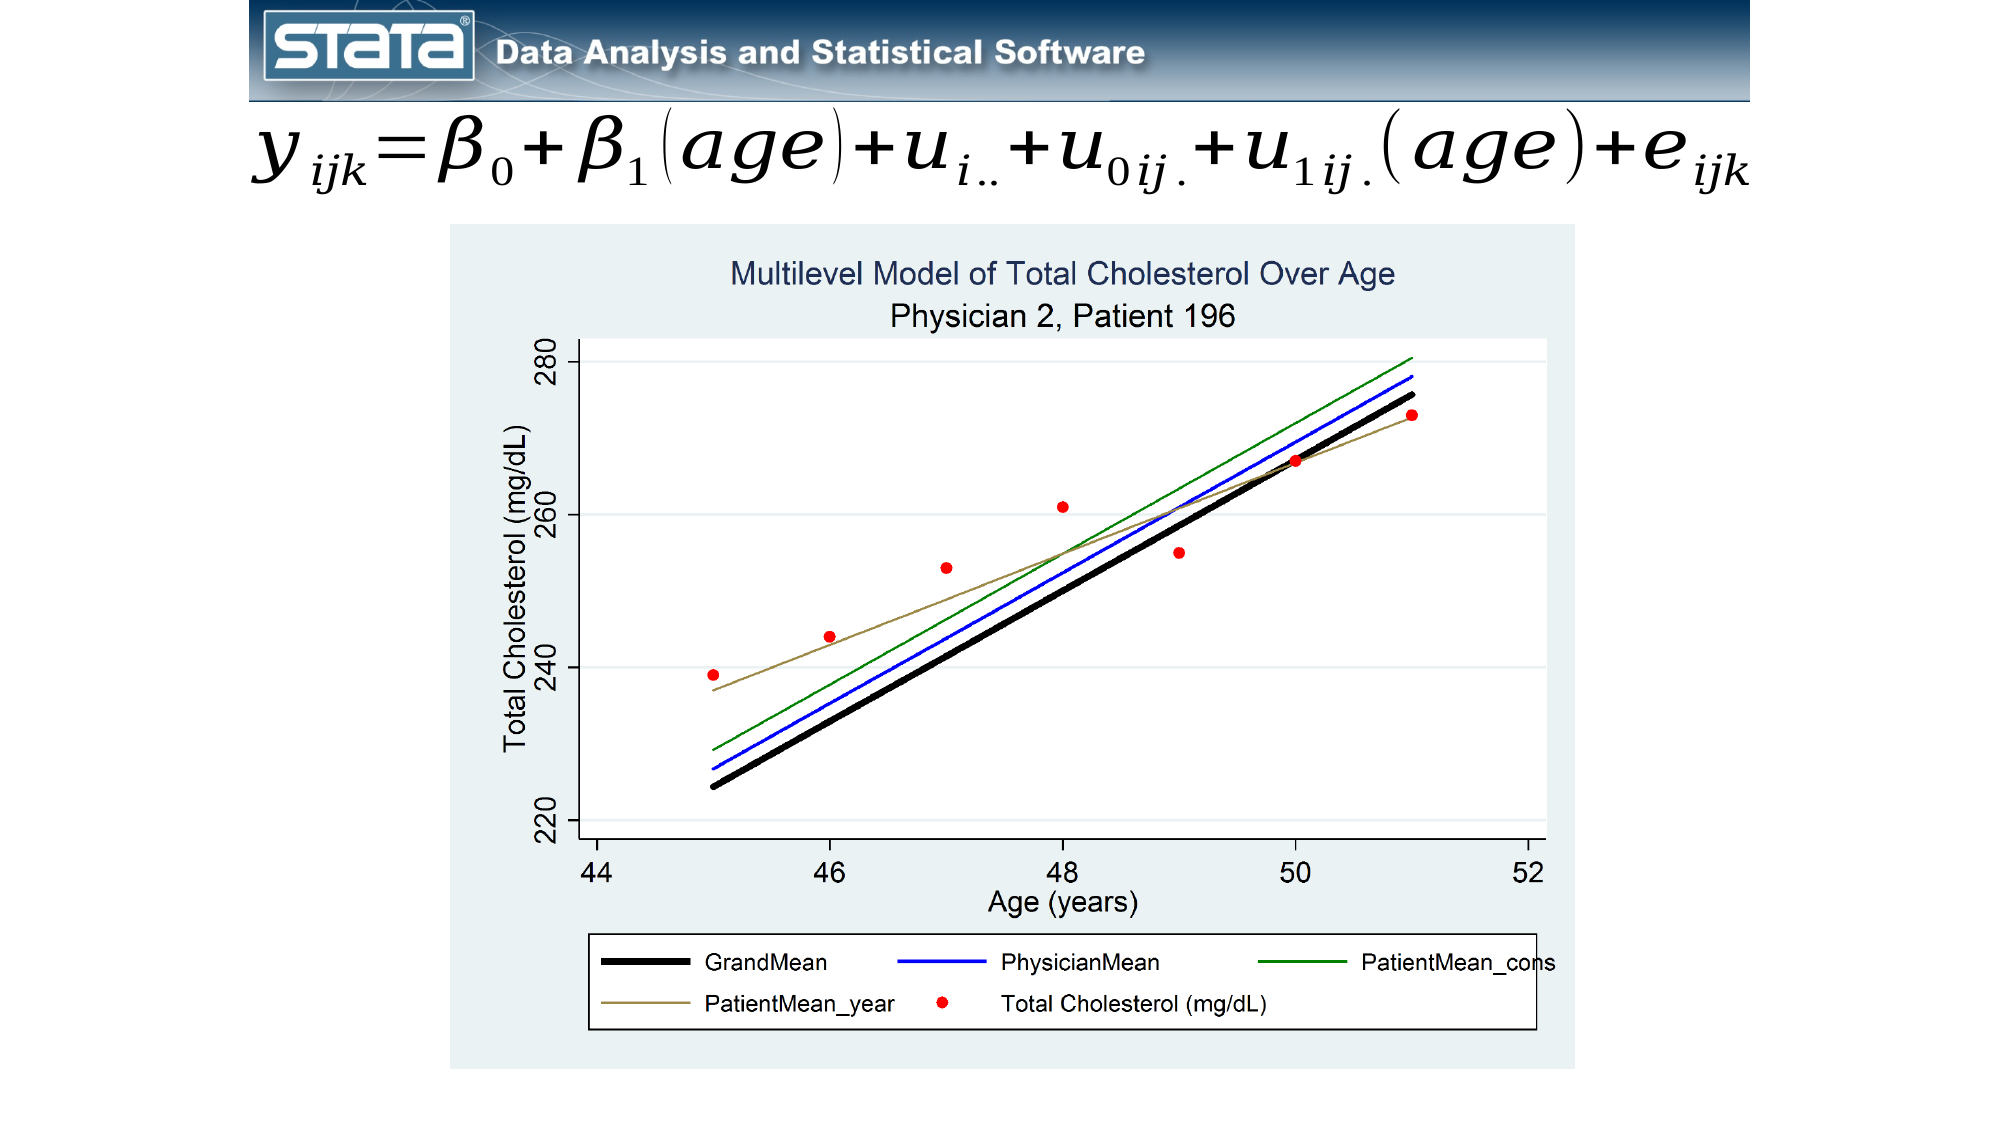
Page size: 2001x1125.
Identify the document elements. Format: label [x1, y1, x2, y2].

picture [249, 0, 1750, 102]
list [449, 224, 1575, 1069]
